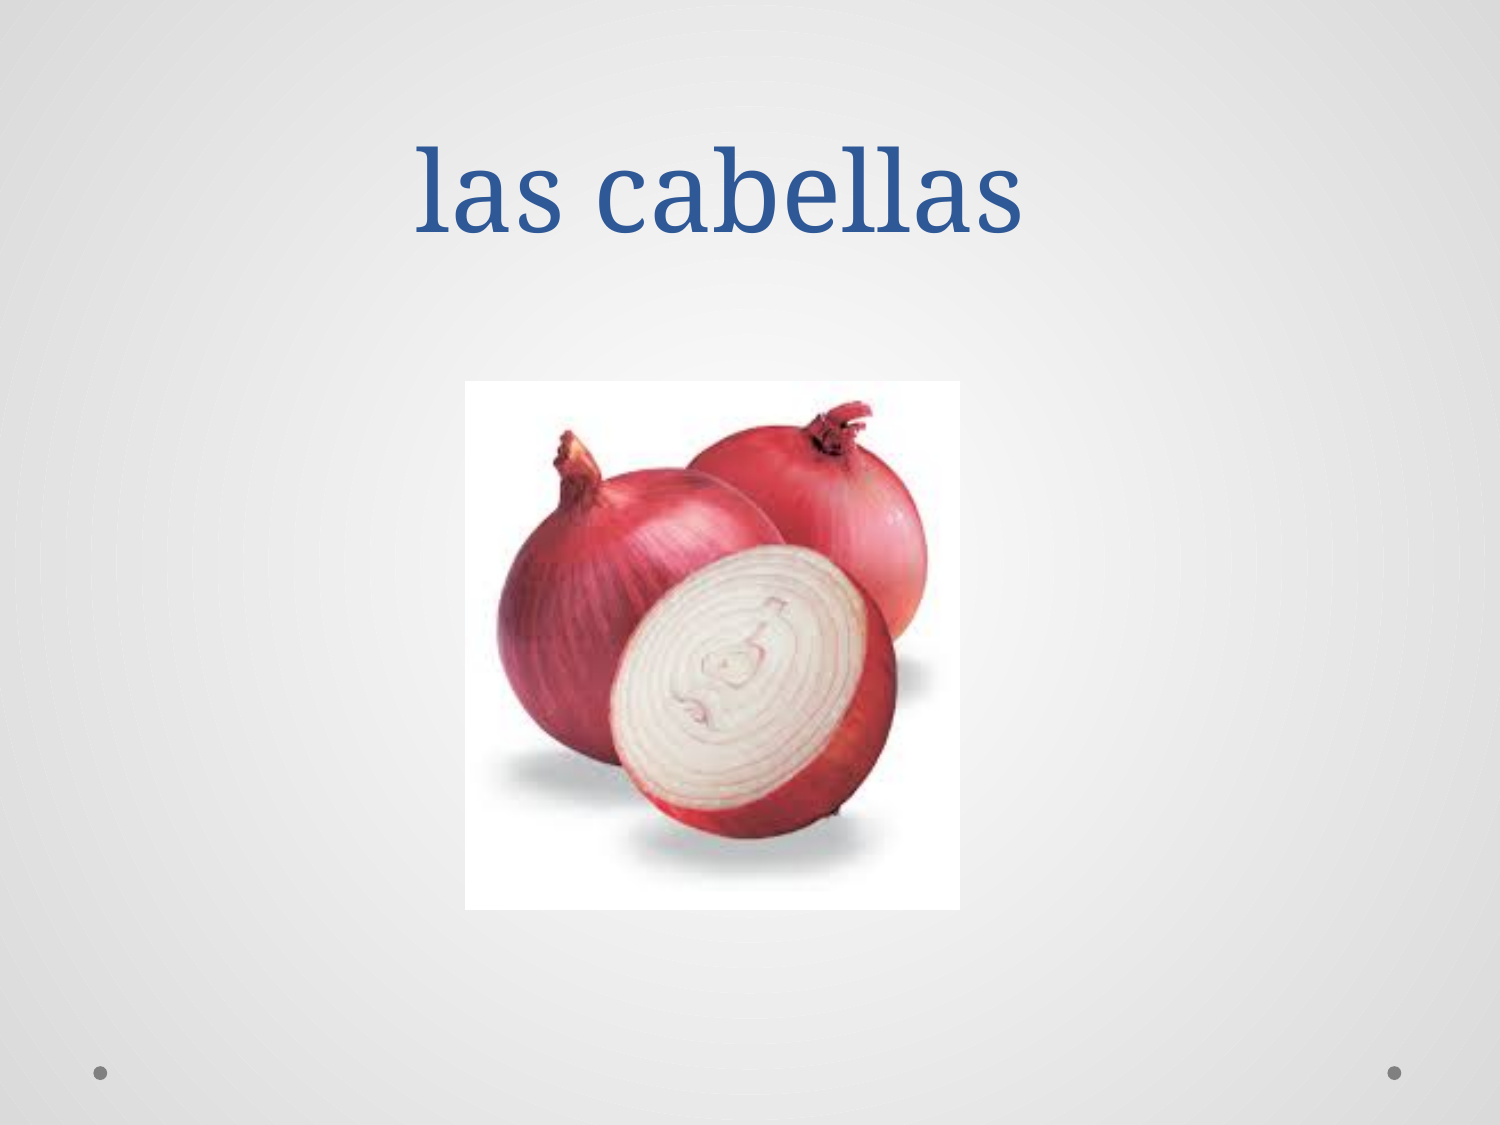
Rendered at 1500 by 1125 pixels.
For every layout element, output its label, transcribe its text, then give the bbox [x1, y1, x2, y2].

picture [465, 381, 960, 910]
title las cabellas [75, 0, 1425, 263]
